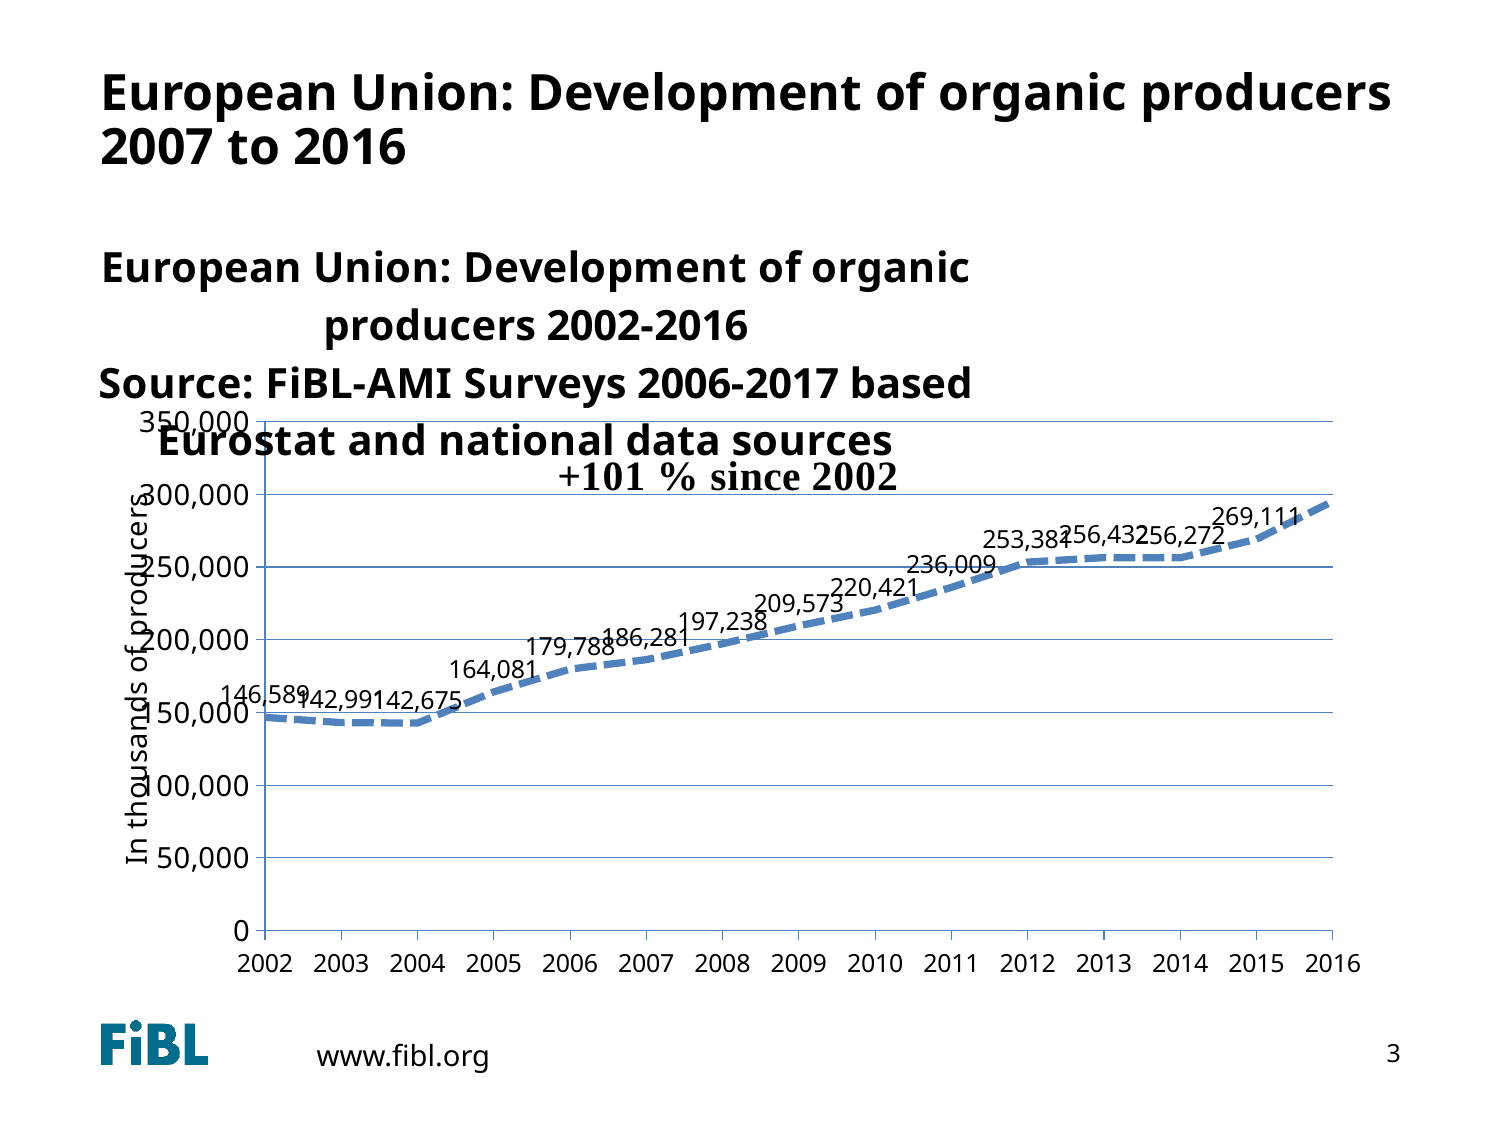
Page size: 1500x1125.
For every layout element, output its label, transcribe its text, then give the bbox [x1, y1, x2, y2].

title European Union: Development of organic producers 2007 to 2016 [100, 67, 1398, 171]
slide_number 3 [1270, 1020, 1401, 1080]
chart [88, 224, 1376, 1064]
